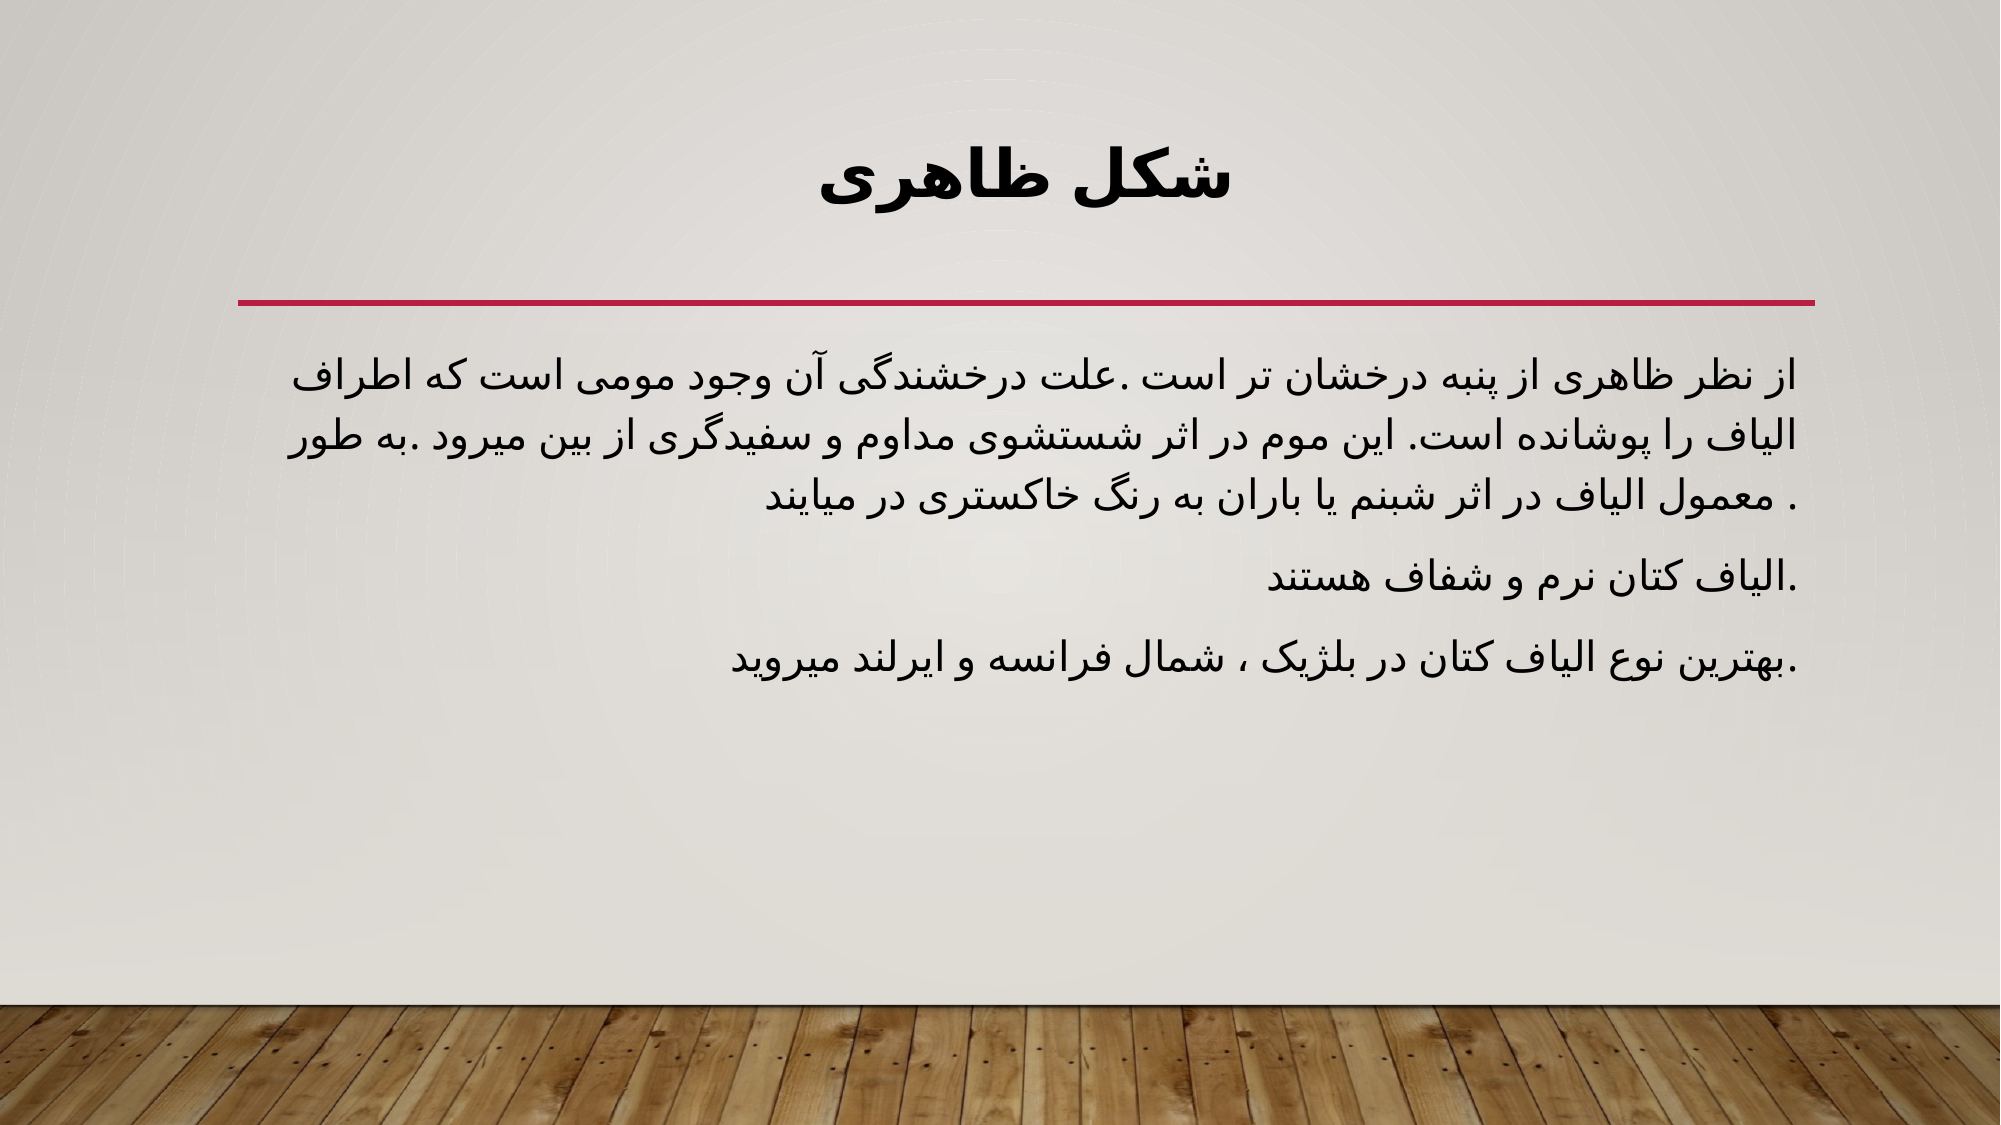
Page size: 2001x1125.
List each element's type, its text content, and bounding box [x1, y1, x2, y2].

picture [0, 1005, 2000, 1125]
list از نظر ظاهری از پنبه درخشان تر است .علت درخشندگی آن وجود مومی است که اطراف الیاف را پوشانده است. این موم در اثر شستشوی مداوم و سفیدگری از بین میرود .به طور معمول الیاف در اثر شبنم یا باران به رنگ خاکستری در میایند . الیاف کتان نرم و شفاف هستند. بهترین نوع الیاف کتان در بلژیک ، شمال فرانسه و ایرلند میروید. [238, 330, 1814, 897]
title شکل ظاهری [238, 131, 1814, 305]
